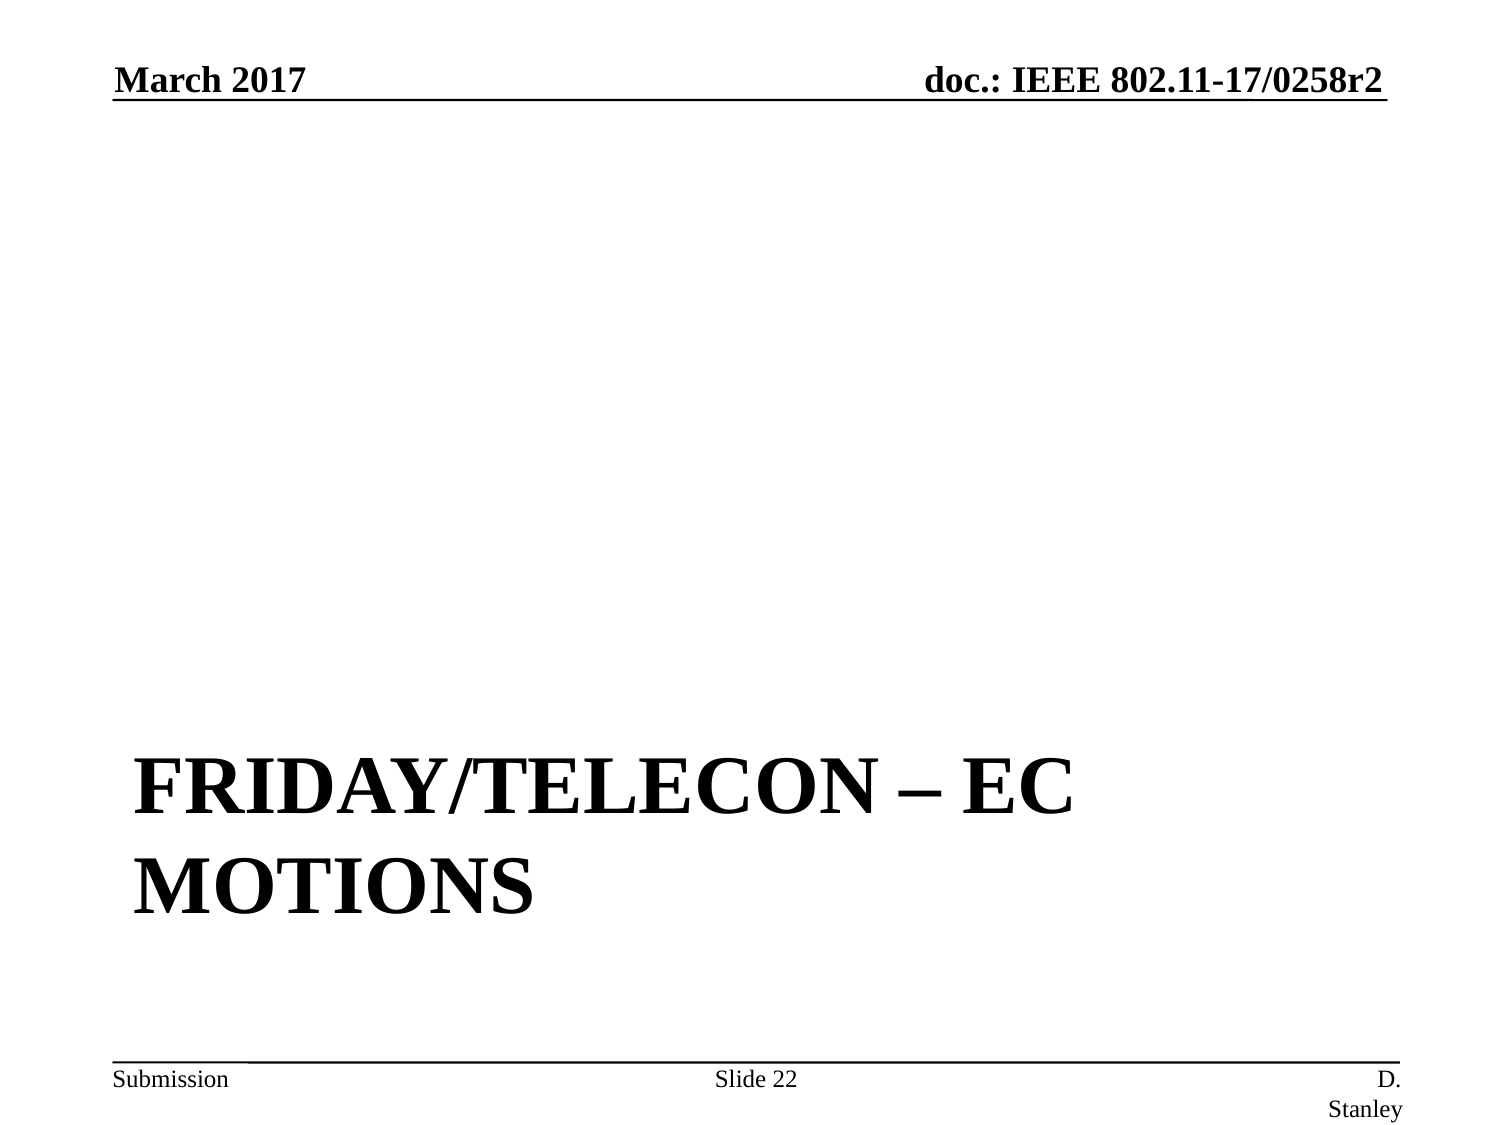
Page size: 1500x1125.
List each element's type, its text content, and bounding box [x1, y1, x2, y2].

title Friday/Telecon – EC Motions [118, 722, 1394, 947]
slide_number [114, 54, 374, 101]
slide_number Slide 22 [712, 1061, 800, 1093]
footer D. Stanley, HP Enterprise [1324, 1061, 1402, 1093]
